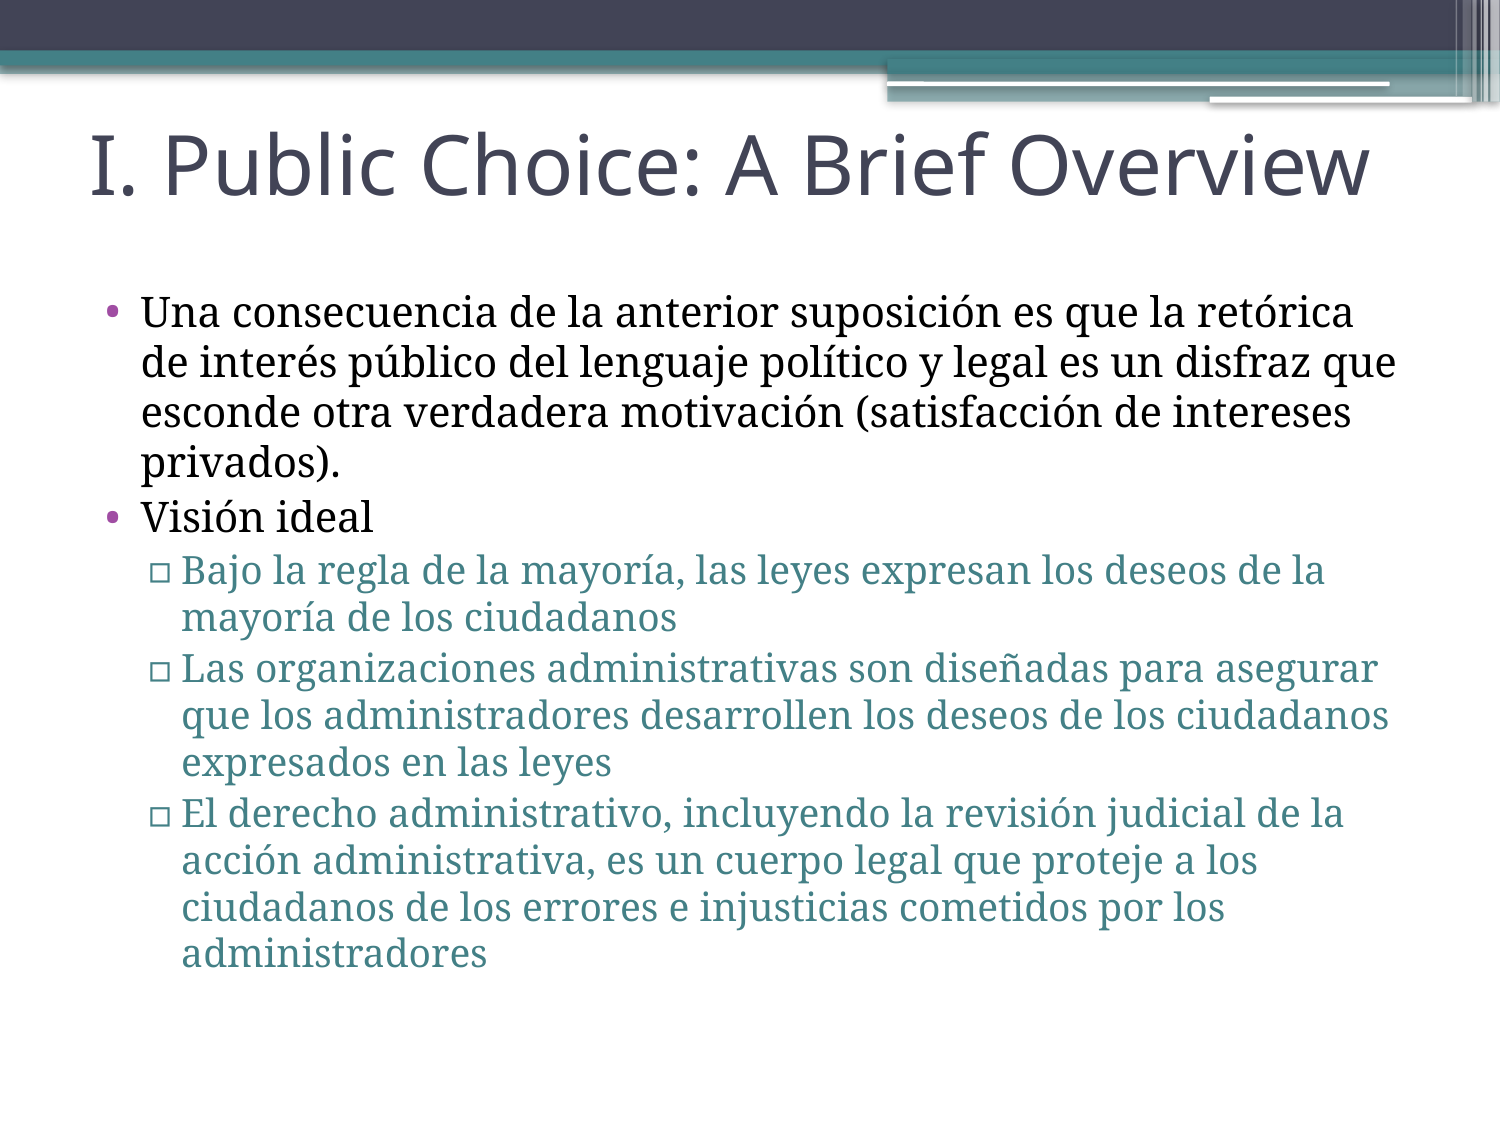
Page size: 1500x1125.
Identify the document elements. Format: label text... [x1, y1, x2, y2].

title I. Public Choice: A Brief Overview [75, 75, 1425, 250]
list Una consecuencia de la anterior suposición es que la retórica de interés público del lenguaje político y legal es un disfraz que esconde otra verdadera motivación (satisfacción de intereses privados). Visión ideal Bajo la regla de la mayoría, las leyes expresan los deseos de la mayoría de los ciudadanos Las organizaciones administrativas son diseñadas para asegurar que los administradores desarrollen los deseos de los ciudadanos expresados en las leyes El derecho administrativo, incluyendo la revisión judicial de la acción administrativa, es un cuerpo legal que proteje a los ciudadanos de los errores e injusticias cometidos por los administradores [75, 277, 1425, 988]
